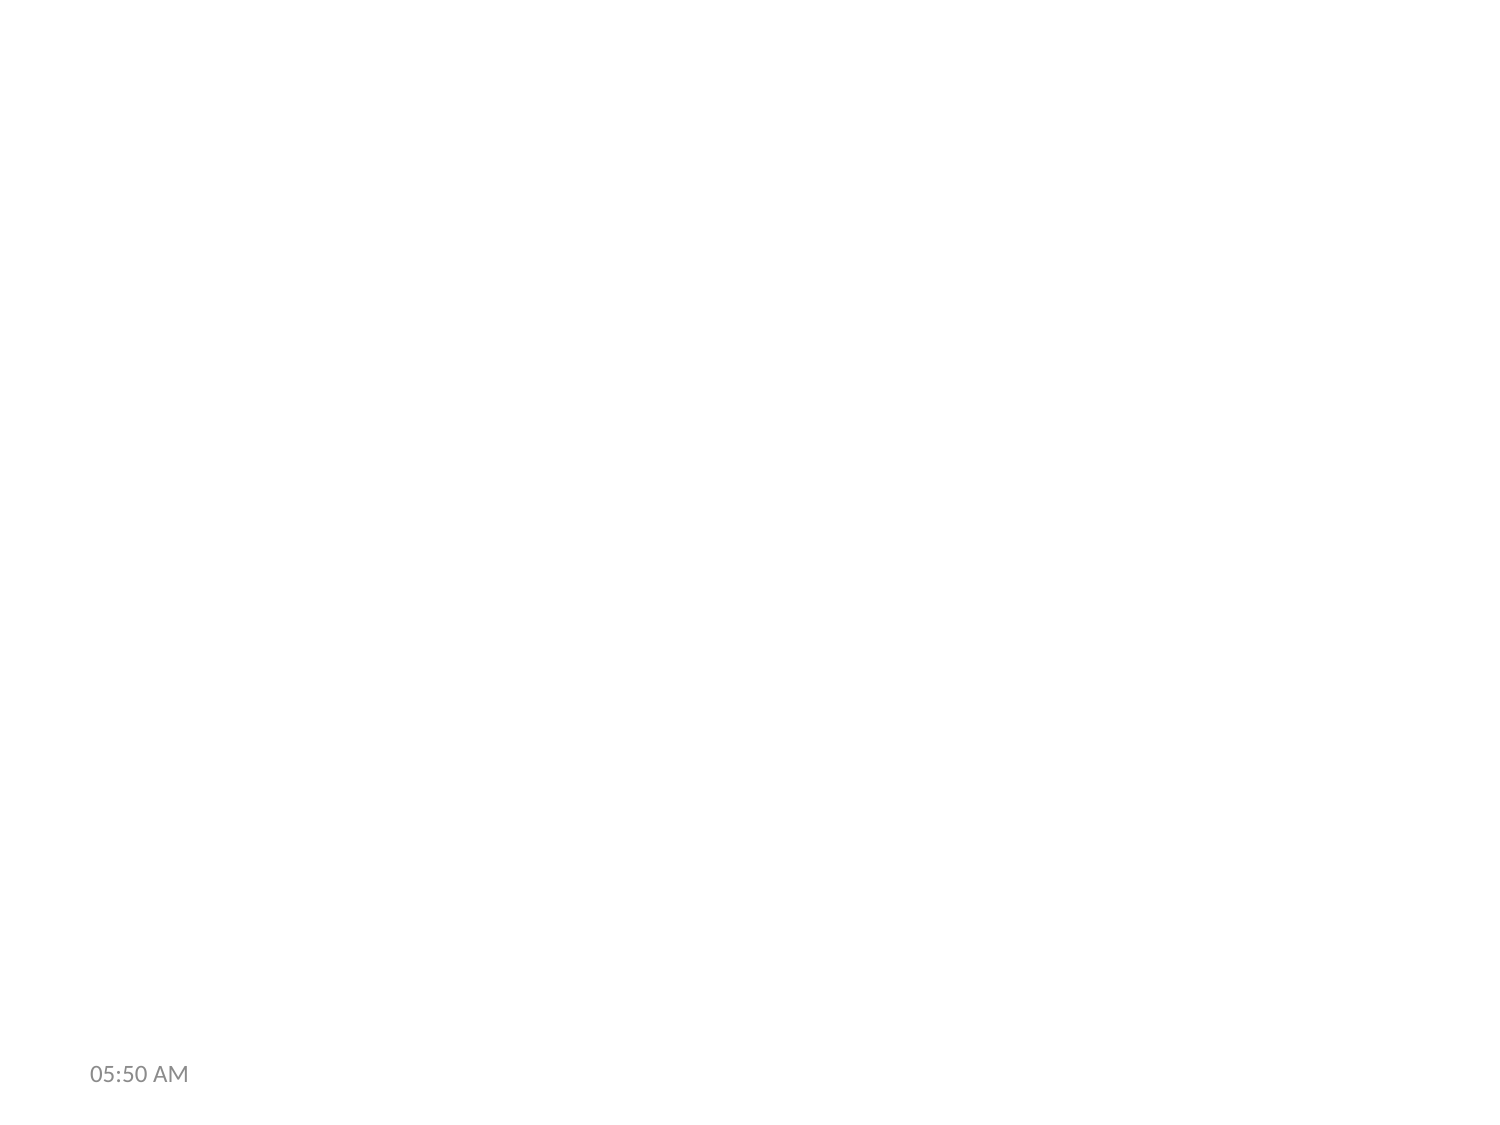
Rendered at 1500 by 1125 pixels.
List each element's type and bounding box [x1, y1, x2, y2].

slide_number [75, 1042, 425, 1103]
